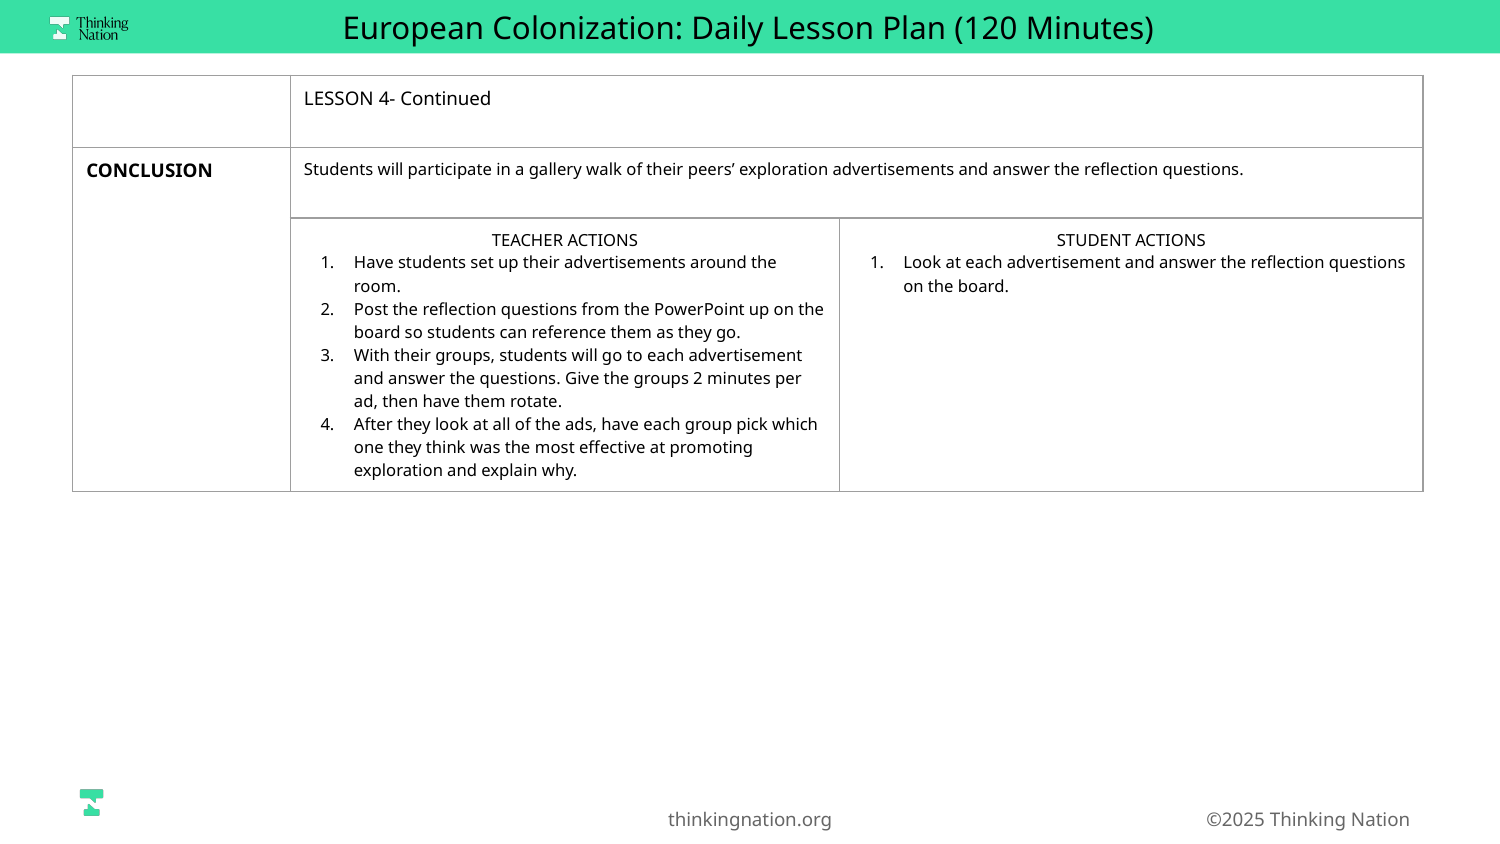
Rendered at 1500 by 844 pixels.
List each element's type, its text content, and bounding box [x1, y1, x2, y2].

table_cell TEACHER ACTIONS Have students set up their advertisements around the room. Post the reflection questions from the PowerPoint up on the board so students can reference them as they go. With their groups, students will go to each advertisement and answer the questions. Give the groups 2 minutes per ad, then have them rotate. After they look at all of the ads, have each group pick which one they think was the most effective at promoting exploration and explain why. [291, 219, 839, 491]
picture [73, 783, 110, 821]
table_header [73, 76, 290, 147]
table_cell STUDENT ACTIONS Look at each advertisement and answer the reflection questions on the board. [840, 219, 1422, 491]
text_box European Colonization: Daily Lesson Plan (120 Minutes) [0, 0, 1500, 54]
table_cell Students will participate in a gallery walk of their peers’ exploration advertisements and answer the reflection questions. [291, 148, 1422, 217]
text_box ©2025 Thinking Nation [1067, 794, 1423, 821]
text_box thinkingnation.org [572, 794, 928, 821]
table_header LESSON 4- Continued [291, 76, 1422, 147]
picture [41, 9, 131, 47]
table_cell CONCLUSION [73, 148, 290, 491]
